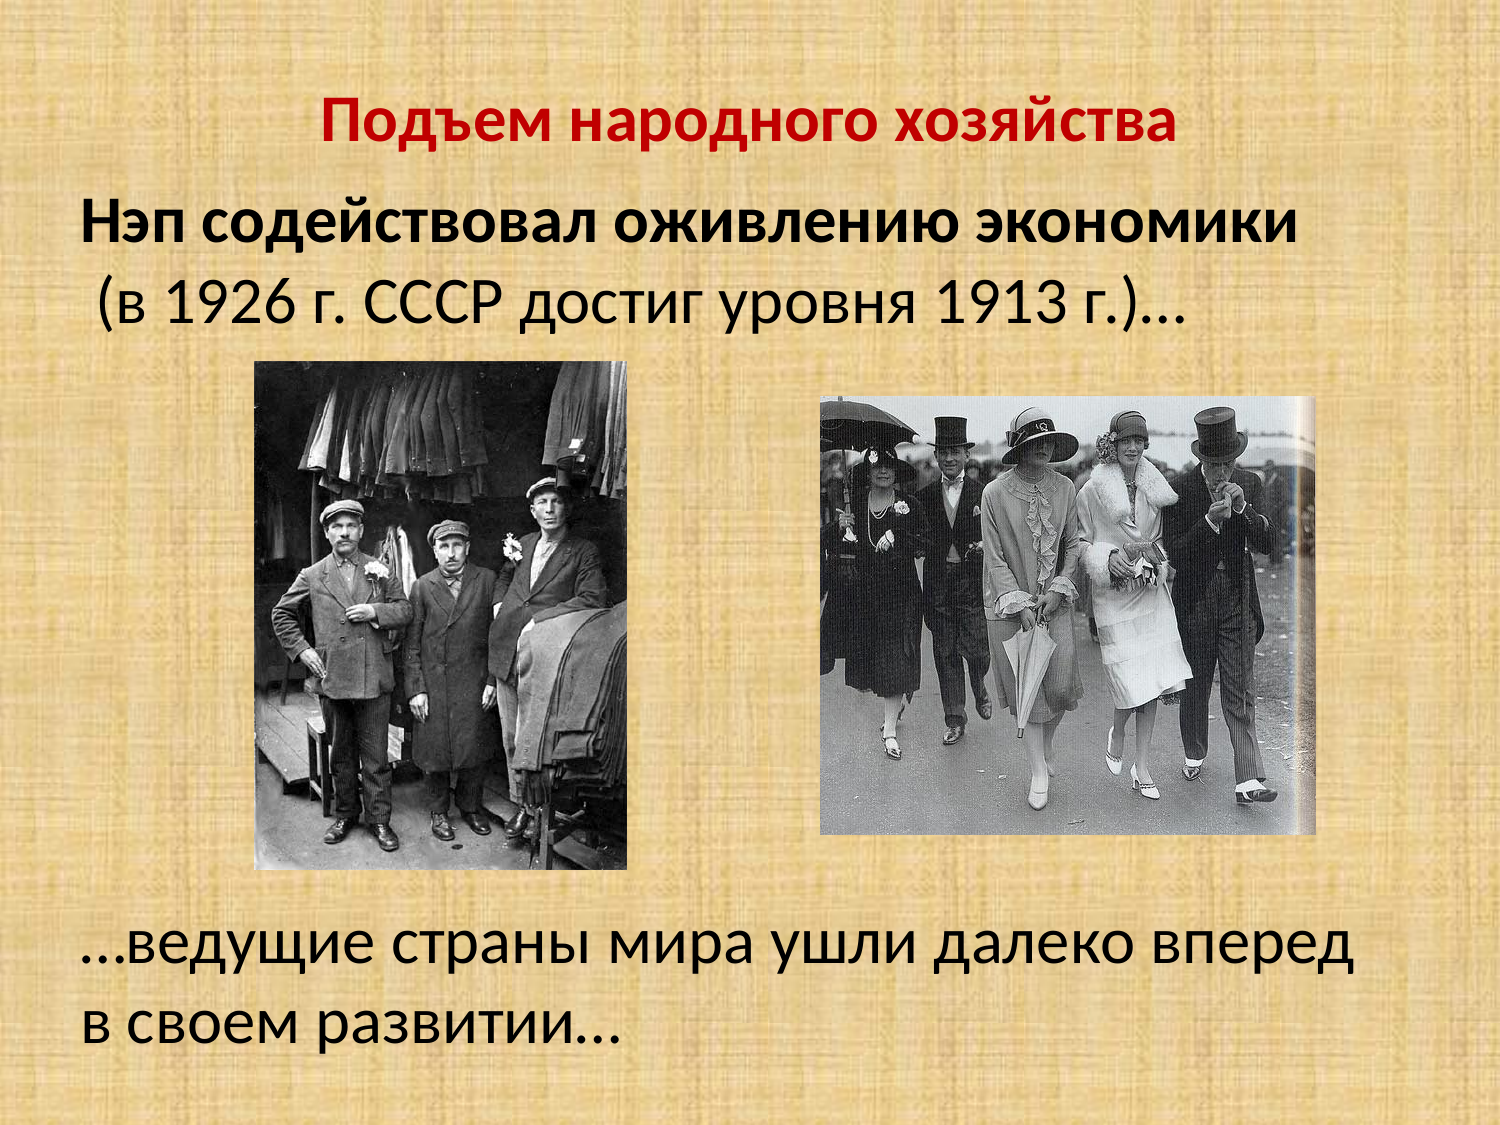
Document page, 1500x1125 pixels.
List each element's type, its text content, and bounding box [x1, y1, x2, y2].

title Подъем народного хозяйства [75, 45, 1425, 185]
picture [0, 0, 1500, 1125]
list Нэп содействовал оживлению экономики (в 1926 г. СССР достиг уровня 1913 г.)… …ведущие страны мира ушли далеко вперед в своем развитии… [64, 168, 1415, 1103]
